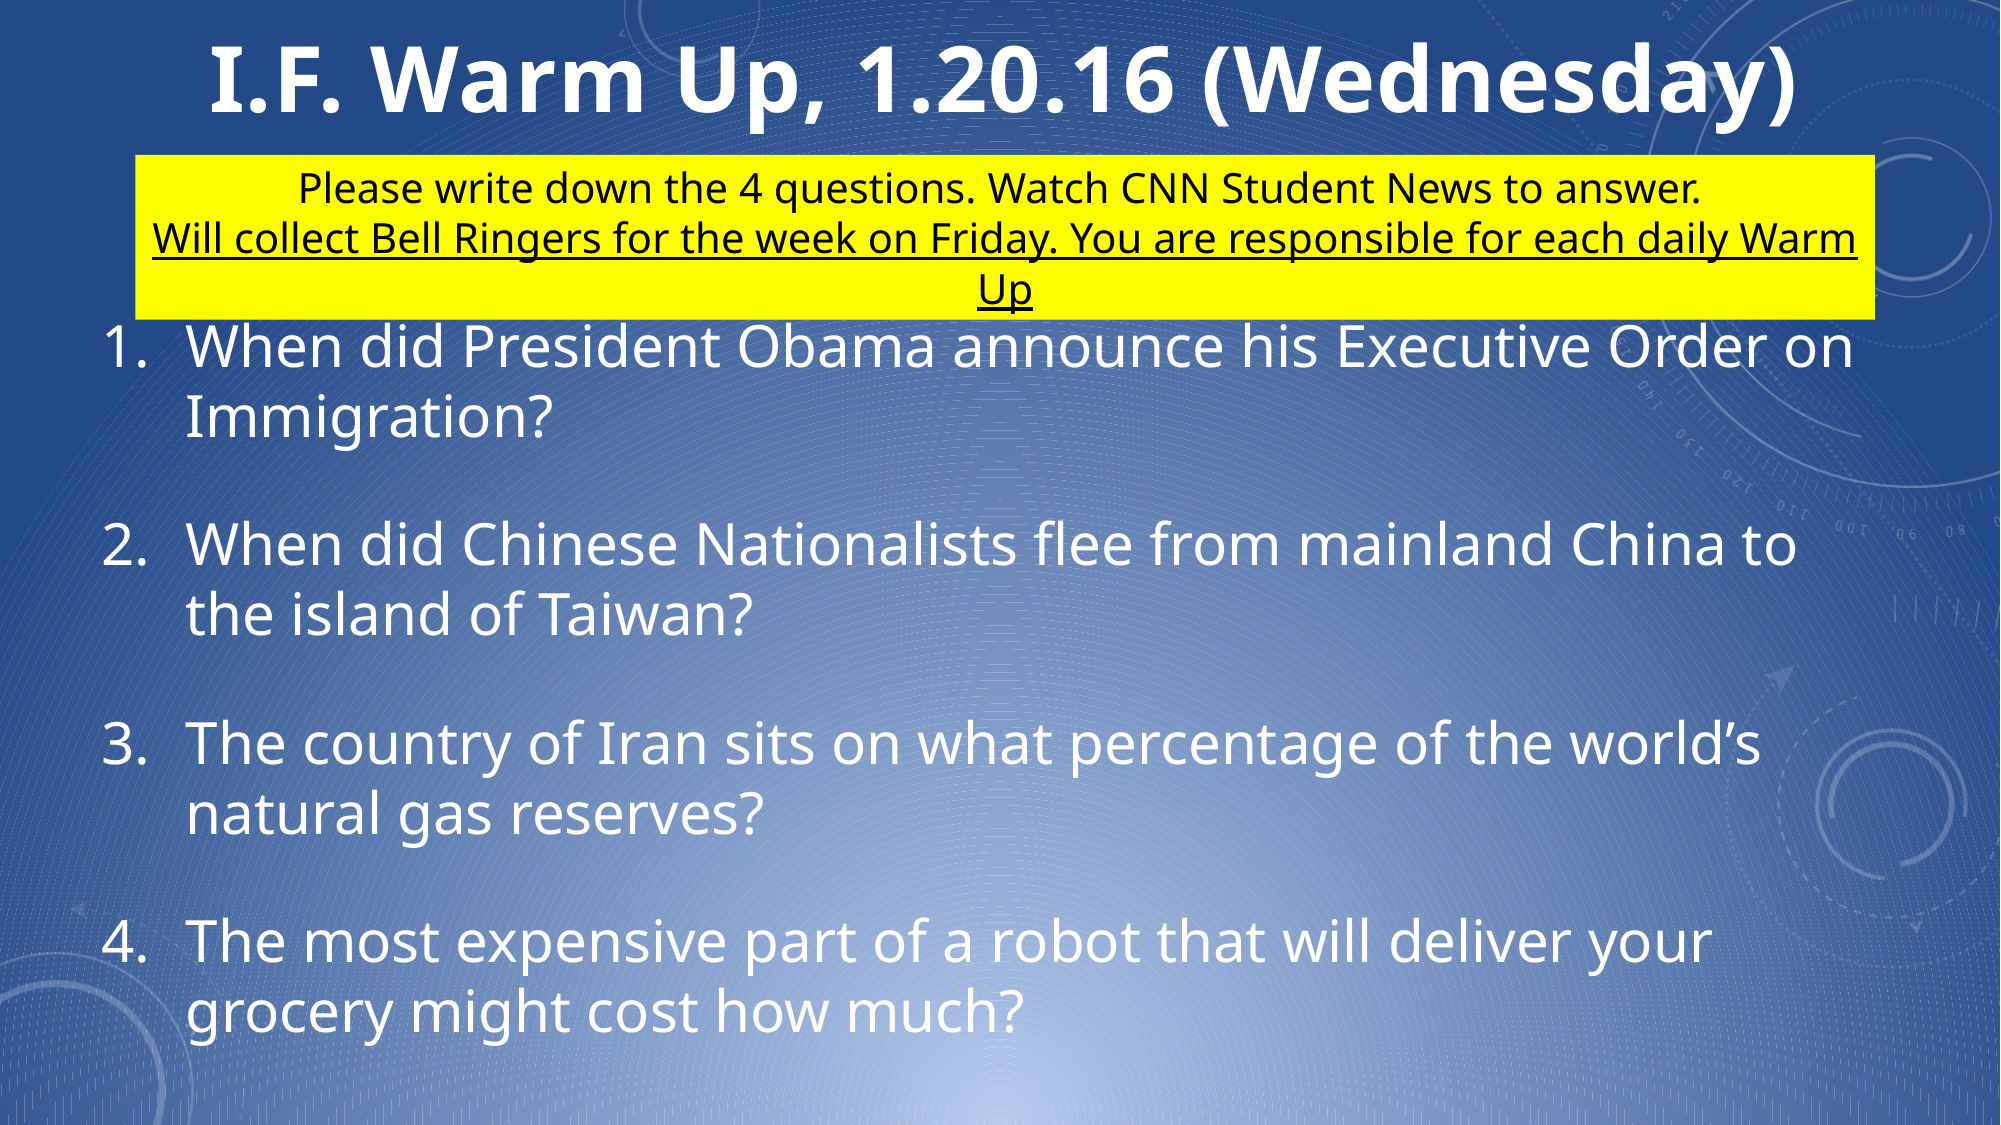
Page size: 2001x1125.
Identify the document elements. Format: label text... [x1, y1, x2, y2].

text_box When did President Obama announce his Executive Order on Immigration? When did Chinese Nationalists flee from mainland China to the island of Taiwan? The country of Iran sits on what percentage of the world’s natural gas reserves? The most expensive part of a robot that will deliver your grocery might cost how much? [24, 301, 1963, 1052]
picture [0, 0, 2000, 1125]
text_box I.F. Warm Up, 1.20.16 (Wednesday) [135, 13, 1875, 139]
text_box Please write down the 4 questions. Watch CNN Student News to answer. Will collect Bell Ringers for the week on Friday. You are responsible for each daily Warm Up [135, 154, 1875, 301]
